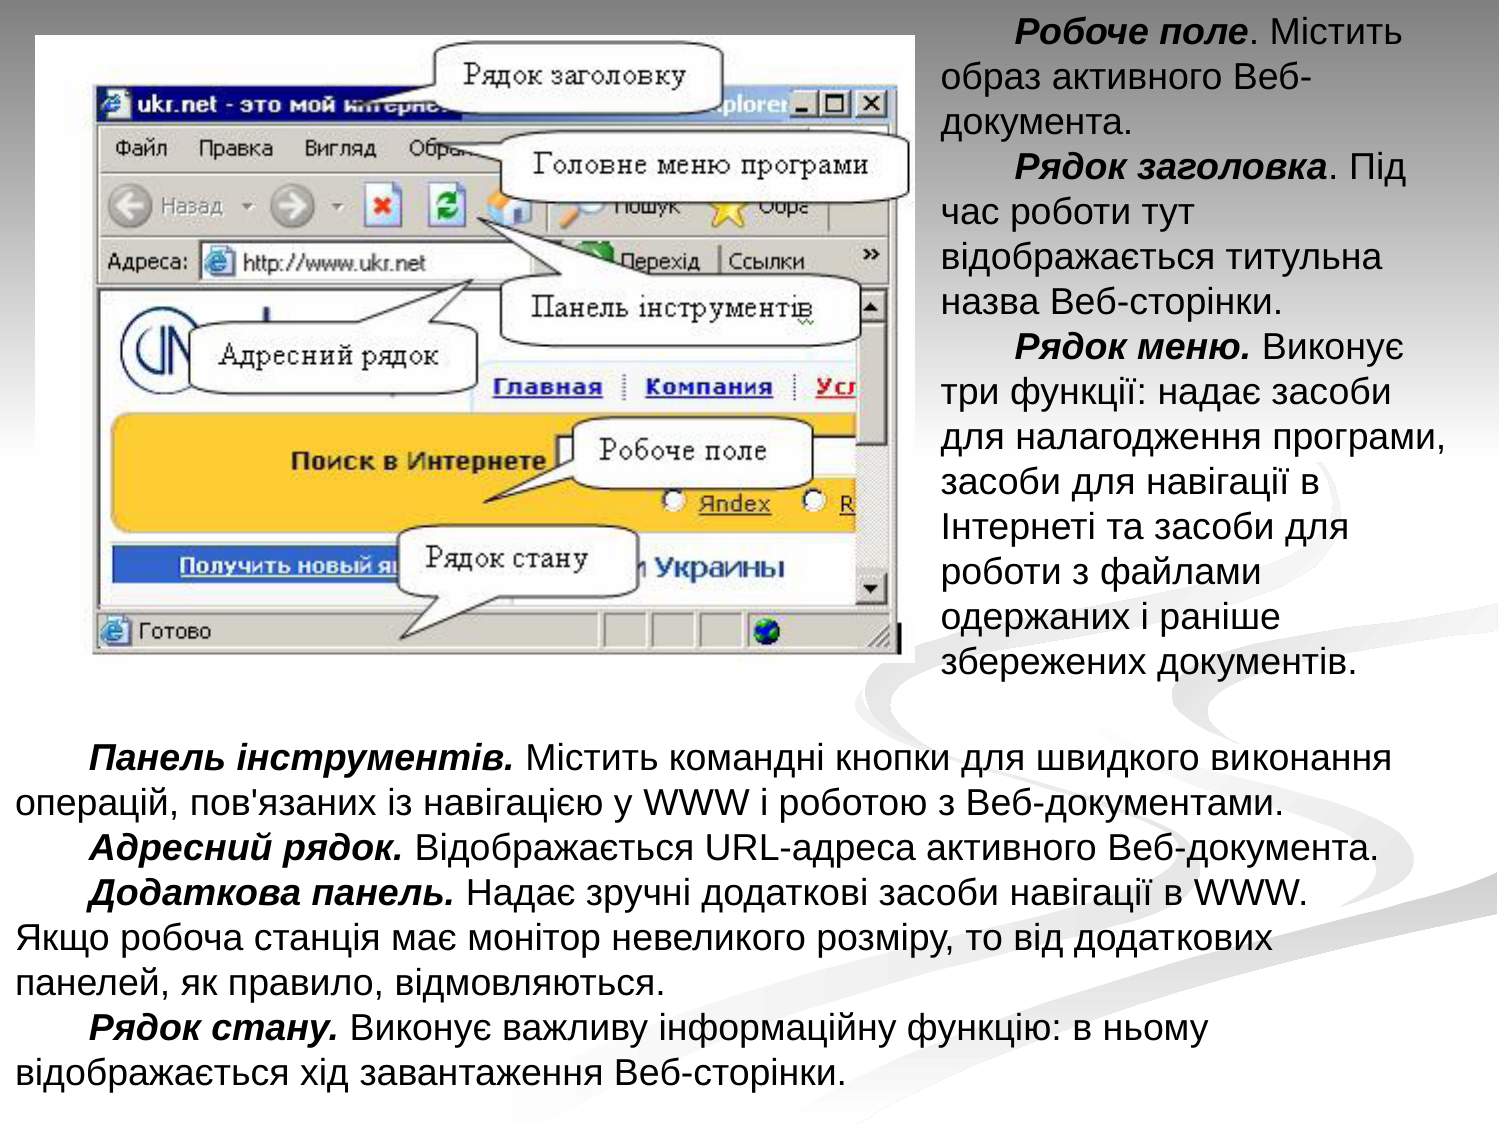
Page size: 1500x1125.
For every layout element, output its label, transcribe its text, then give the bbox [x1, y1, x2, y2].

picture [34, 34, 916, 664]
text_box Робоче поле. Містить образ активного Веб-документа. Рядок заголовка. Під час роботи тут відображається титульна назва Веб-сторінки. Рядок меню. Виконує три функції: надає засоби для налагоджен­ня програми, засоби для навігації в Інтернеті та засоби для роботи з файлами одержаних і раніше збережених документів. [925, 0, 1477, 690]
text_box Панель інструментів. Містить командні кнопки для швидкого ви­конання операцій, пов'язаних із навігацією у WWW і роботою з Веб-документами. Адресний рядок. Відображається URL-адреса активного Веб-документа. Додаткова панель. Надає зручні додаткові засоби навігації в WWW. Якщо робоча станція має монітор невеликого розміру, то від додат­кових панелей, як правило, відмовляються. Рядок стану. Виконує важливу інформаційну функцію: в ньому відображається хід завантаження Веб-сторінки. [0, 723, 1420, 1102]
